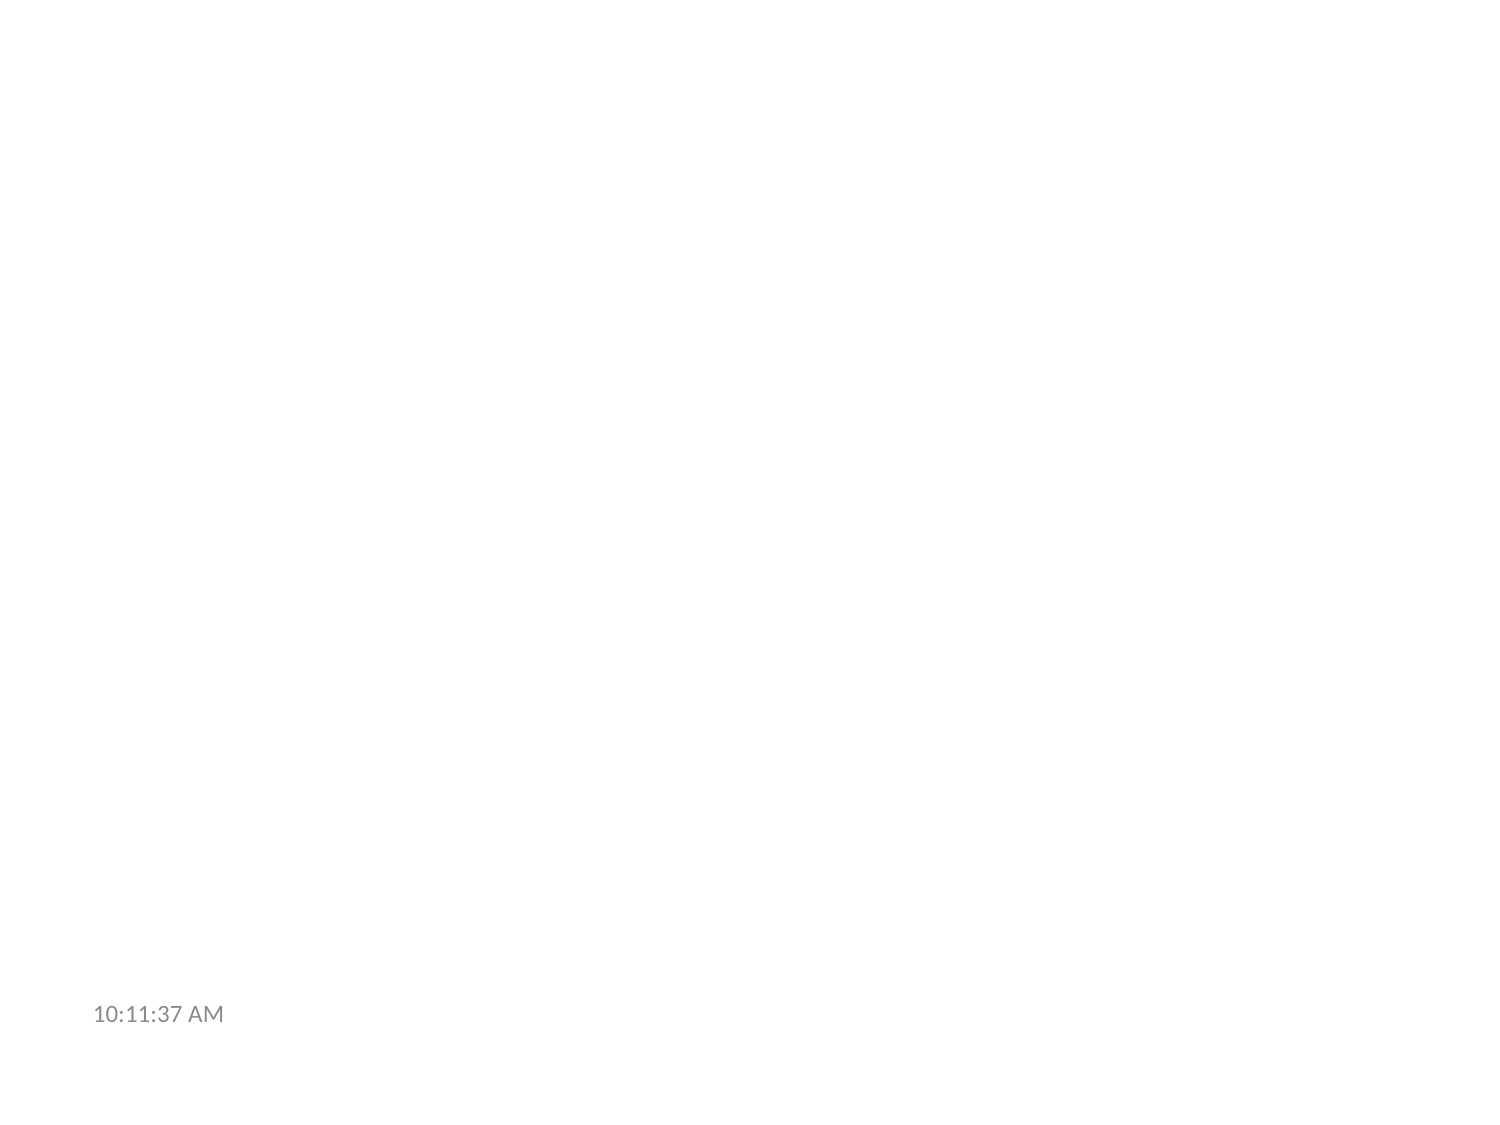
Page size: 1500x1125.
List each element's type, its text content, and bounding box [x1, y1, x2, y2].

text_box 3:35:09 PM [77, 982, 428, 1043]
